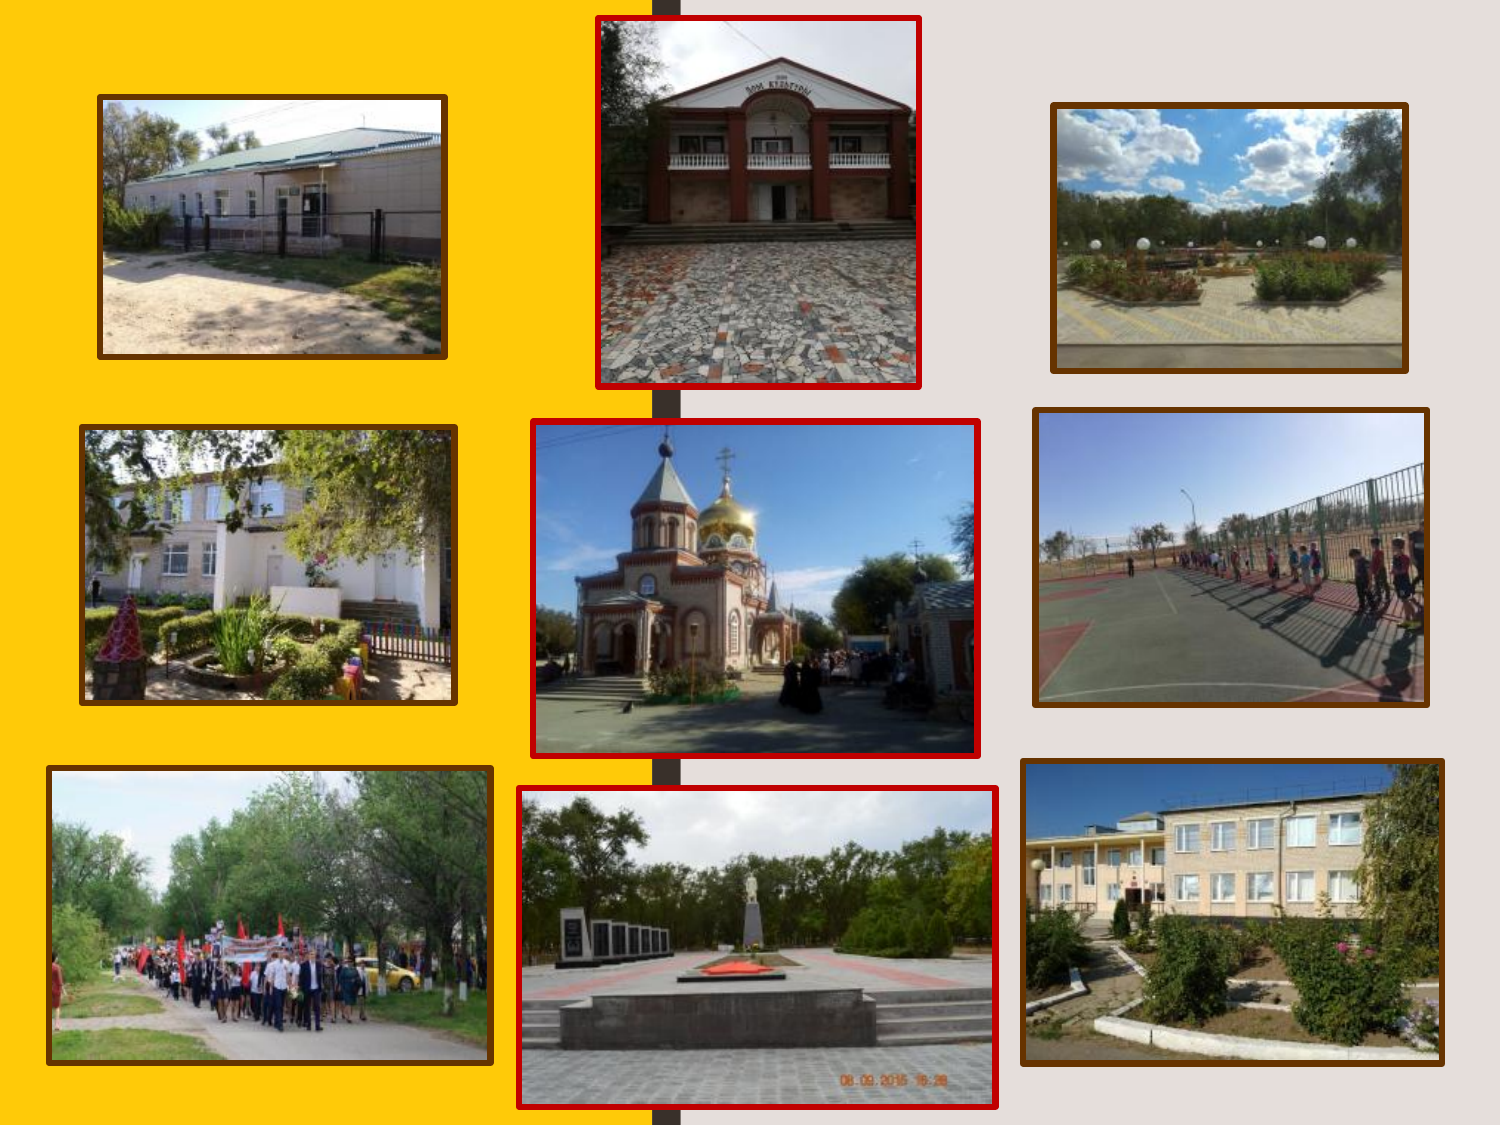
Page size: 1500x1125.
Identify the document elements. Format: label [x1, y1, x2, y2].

picture [1038, 413, 1424, 703]
picture [84, 430, 452, 700]
picture [522, 791, 993, 1104]
picture [1056, 108, 1403, 368]
picture [1025, 764, 1440, 1061]
picture [601, 21, 916, 384]
picture [51, 771, 488, 1060]
picture [536, 424, 975, 754]
picture [103, 100, 442, 354]
